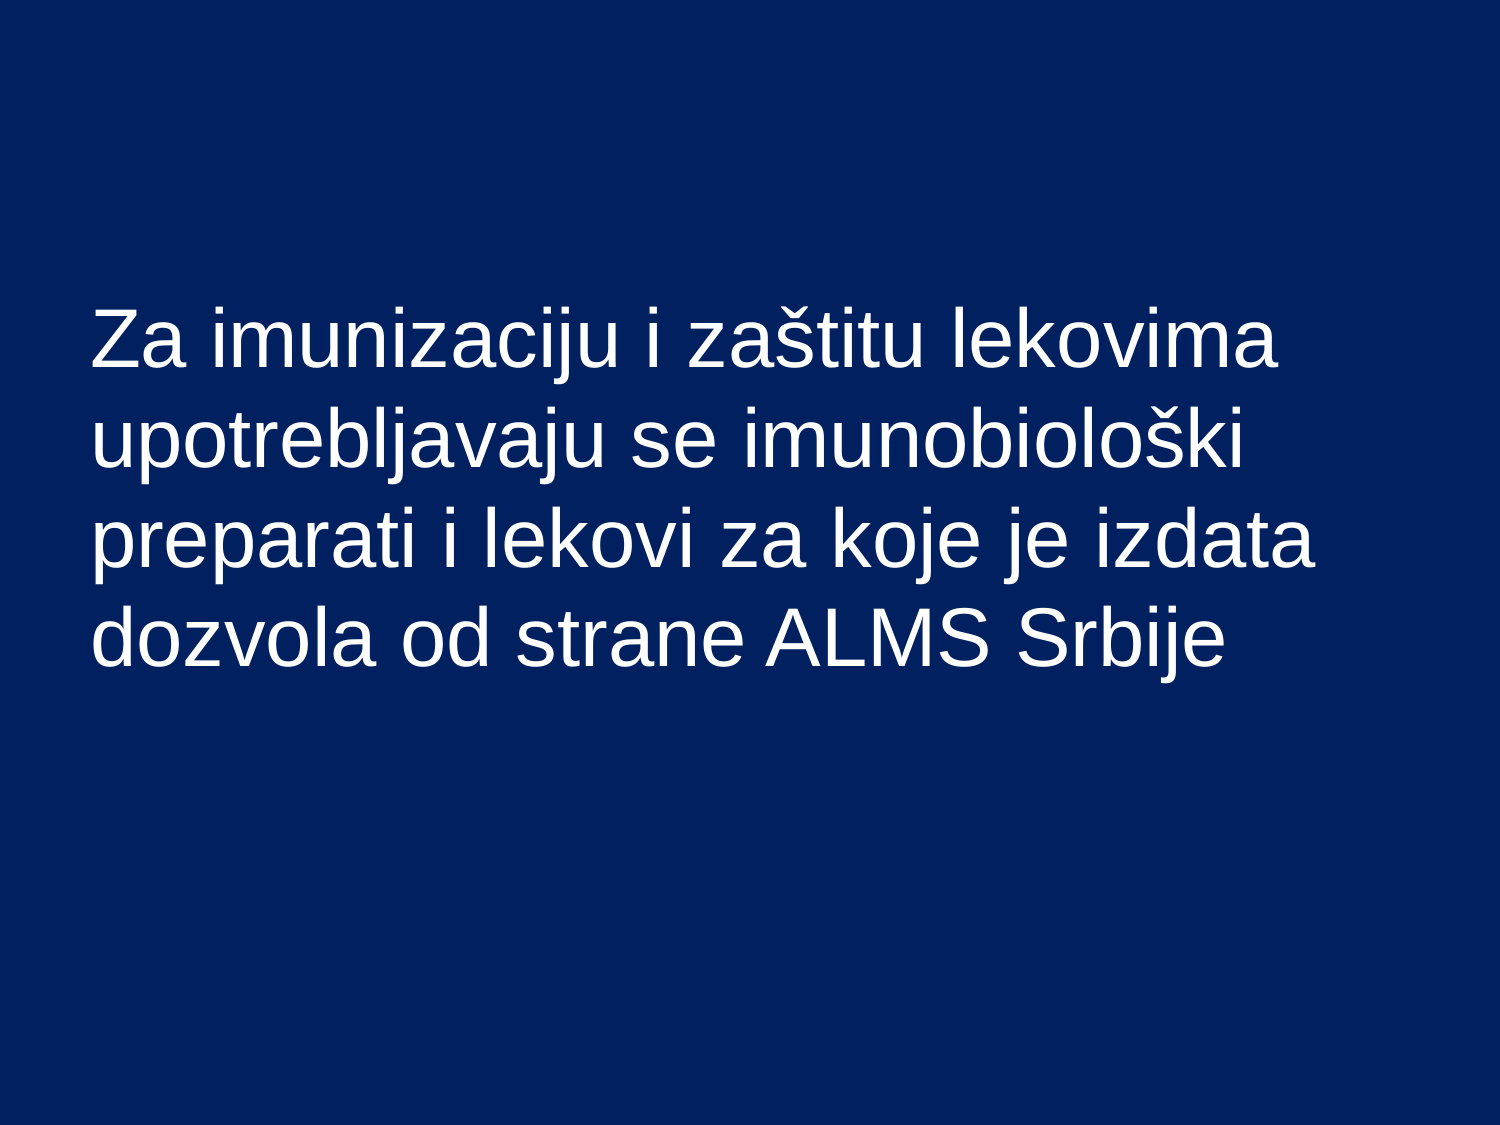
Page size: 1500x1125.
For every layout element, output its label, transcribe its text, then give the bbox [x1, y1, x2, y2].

title Za imunizaciju i zaštitu lekovima upotrebljavaju se imunobiološki preparati i lekovi za koje je izdata dozvola od strane ALMS Srbije [75, 45, 1425, 813]
